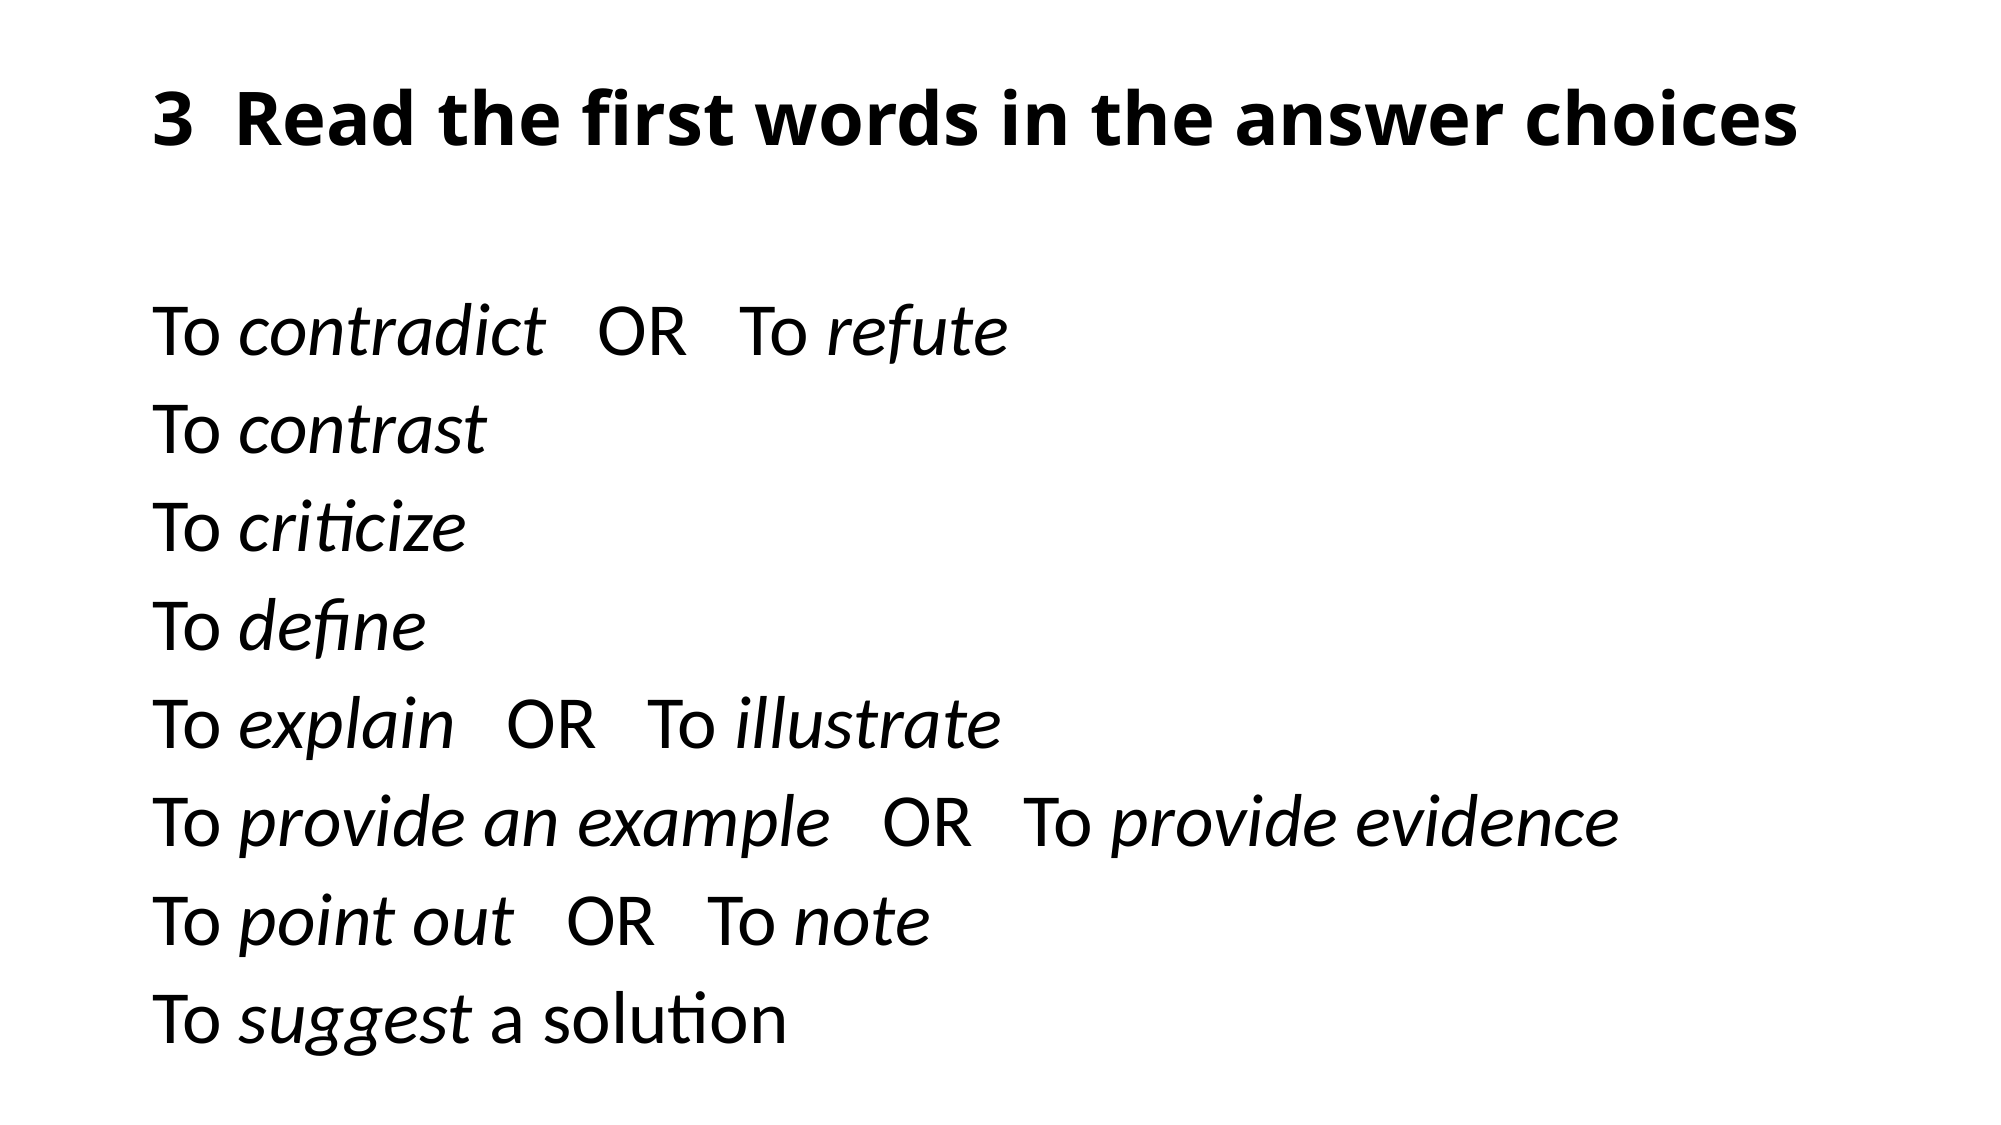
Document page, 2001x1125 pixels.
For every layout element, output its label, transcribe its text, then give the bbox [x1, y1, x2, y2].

list To contradict OR To refute To contrast To criticize To define To explain OR To illustrate To provide an example OR To provide evidence To point out OR To note To suggest a solution [137, 272, 1863, 1091]
title 3 Read the first words in the answer choices [137, 38, 1863, 205]
